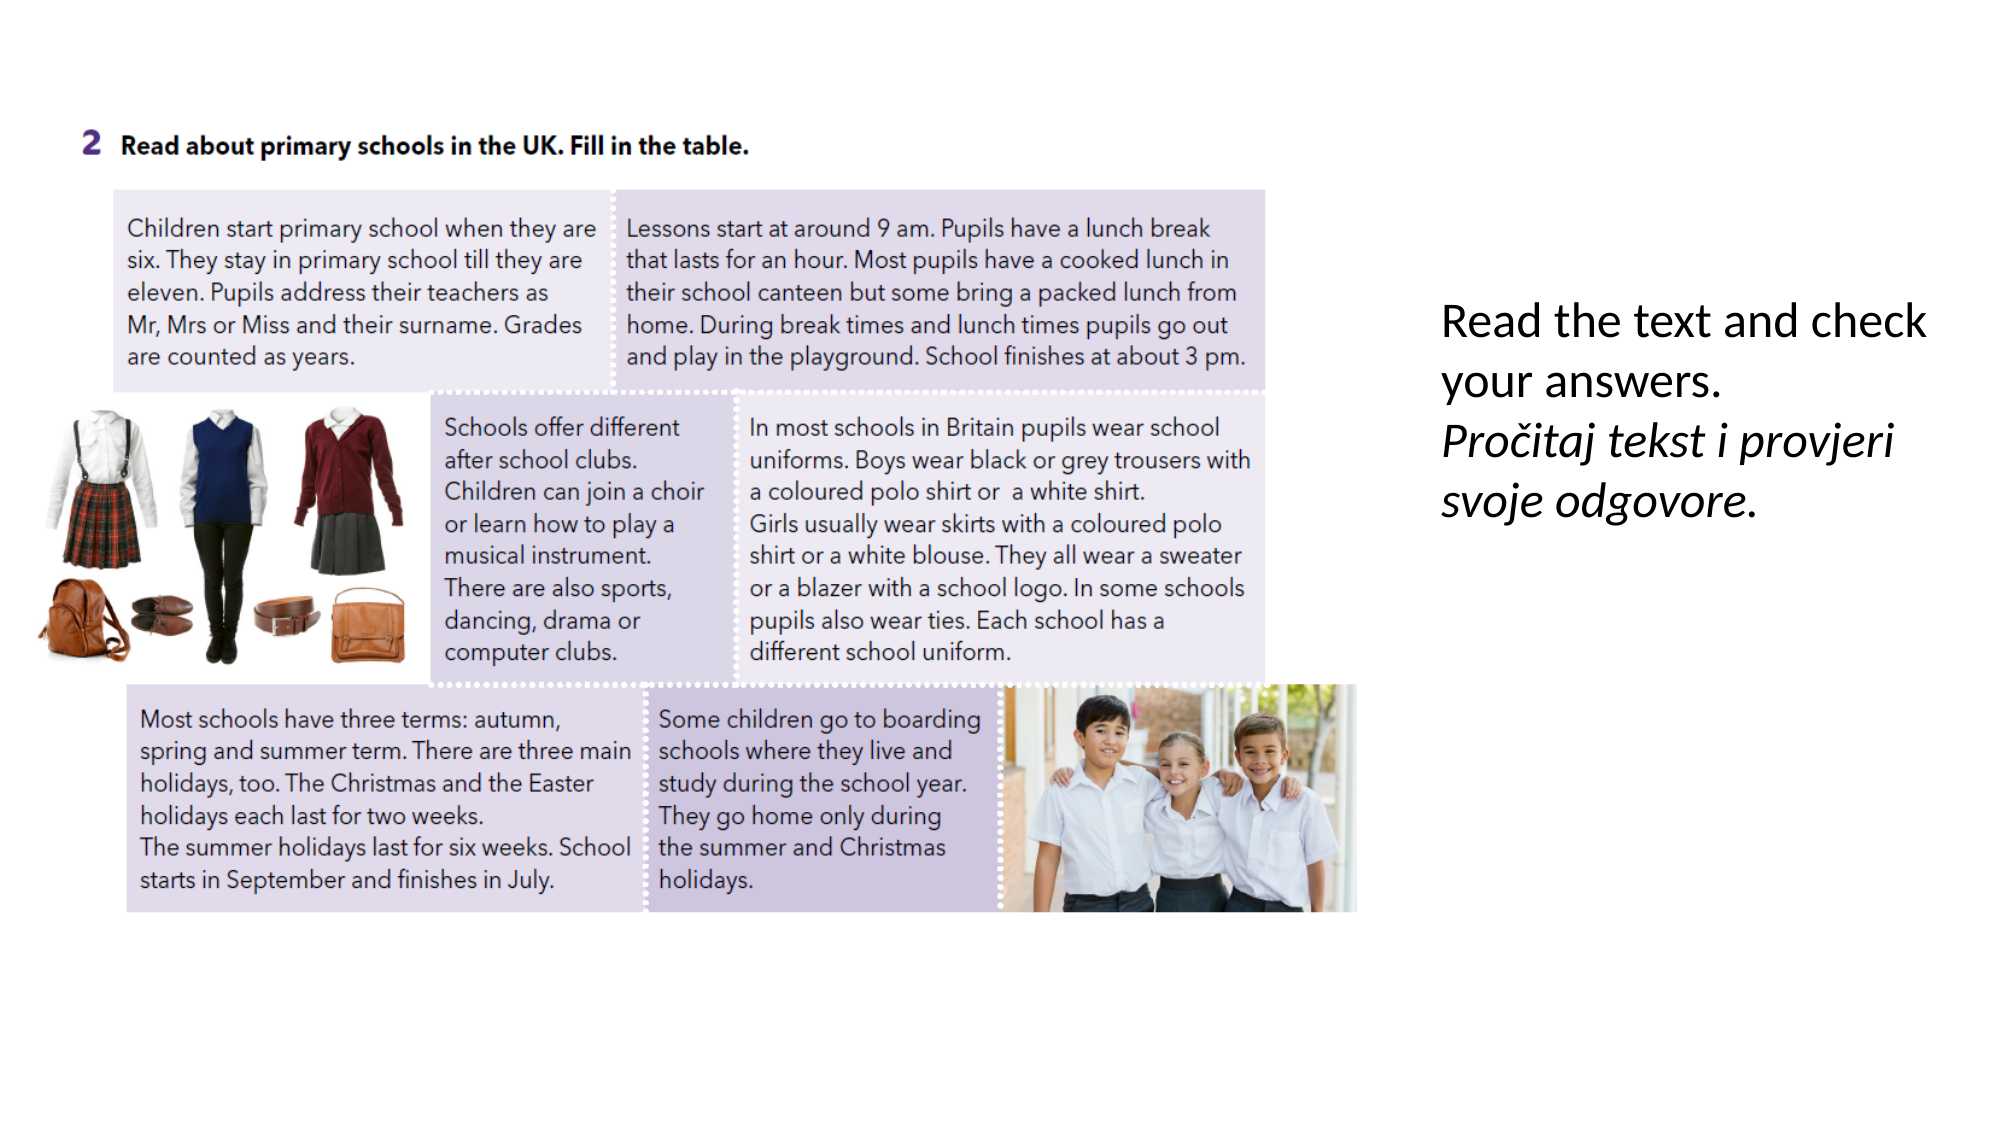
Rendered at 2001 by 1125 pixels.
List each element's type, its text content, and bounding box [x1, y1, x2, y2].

picture [0, 115, 1357, 929]
text_box Read the text and check your answers. Pročitaj tekst i provjeri svoje odgovore. [1426, 280, 1947, 535]
